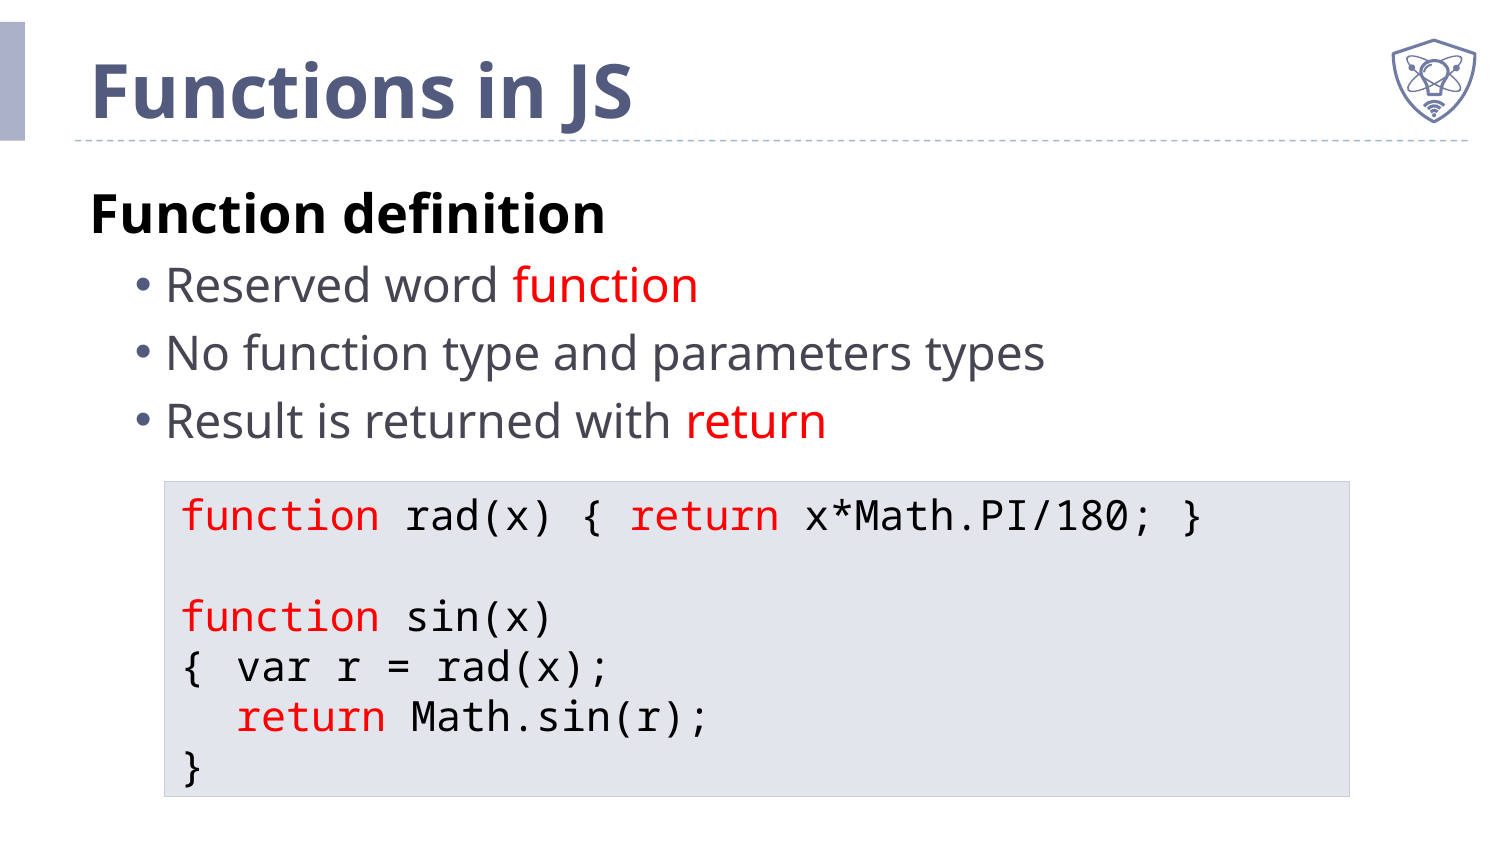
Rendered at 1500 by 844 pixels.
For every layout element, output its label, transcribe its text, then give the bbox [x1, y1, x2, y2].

list Function definition Reserved word function No function type and parameters types Result is returned with return [75, 171, 1475, 835]
text_box function rad(x) { return x*Math.PI/180; } function sin(x) { var r = rad(x); return Math.sin(r); } [164, 481, 1350, 797]
title Functions in JS [75, 18, 1475, 141]
